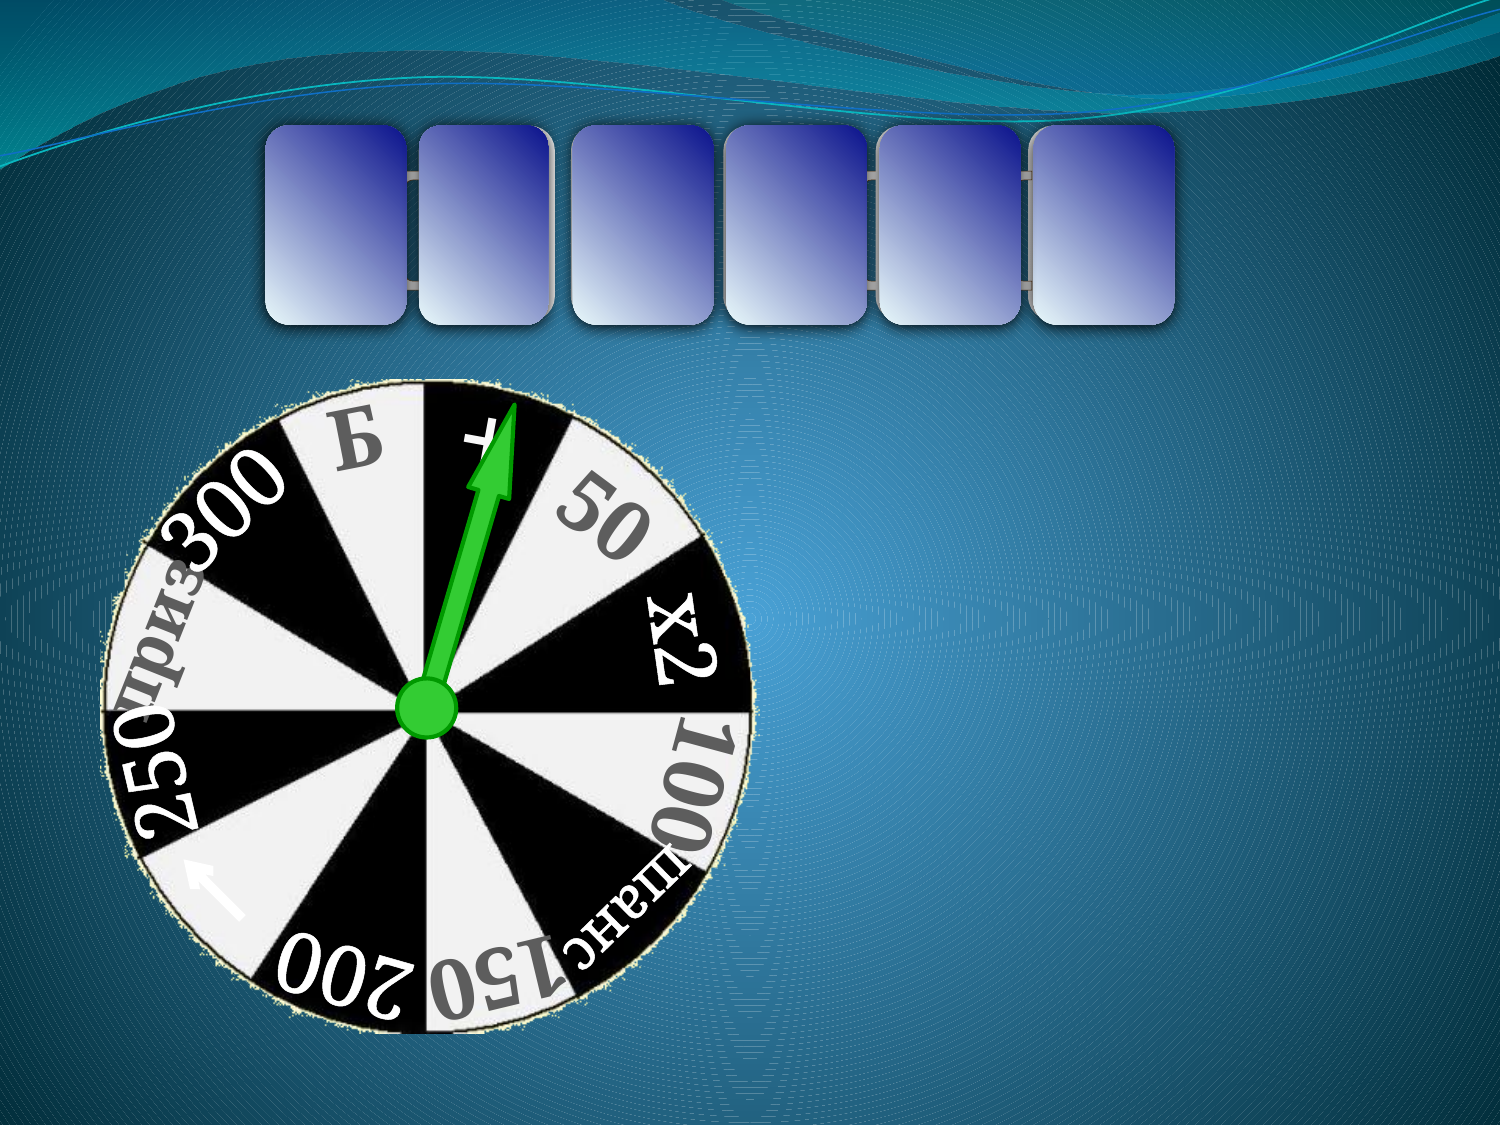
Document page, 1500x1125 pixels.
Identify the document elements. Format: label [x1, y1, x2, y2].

text_box [417, 123, 551, 327]
text_box [1034, 123, 1177, 327]
text_box [877, 123, 1023, 327]
text_box [263, 123, 406, 327]
text_box [570, 123, 713, 327]
text_box [724, 123, 867, 327]
text_box [93, 362, 761, 1040]
